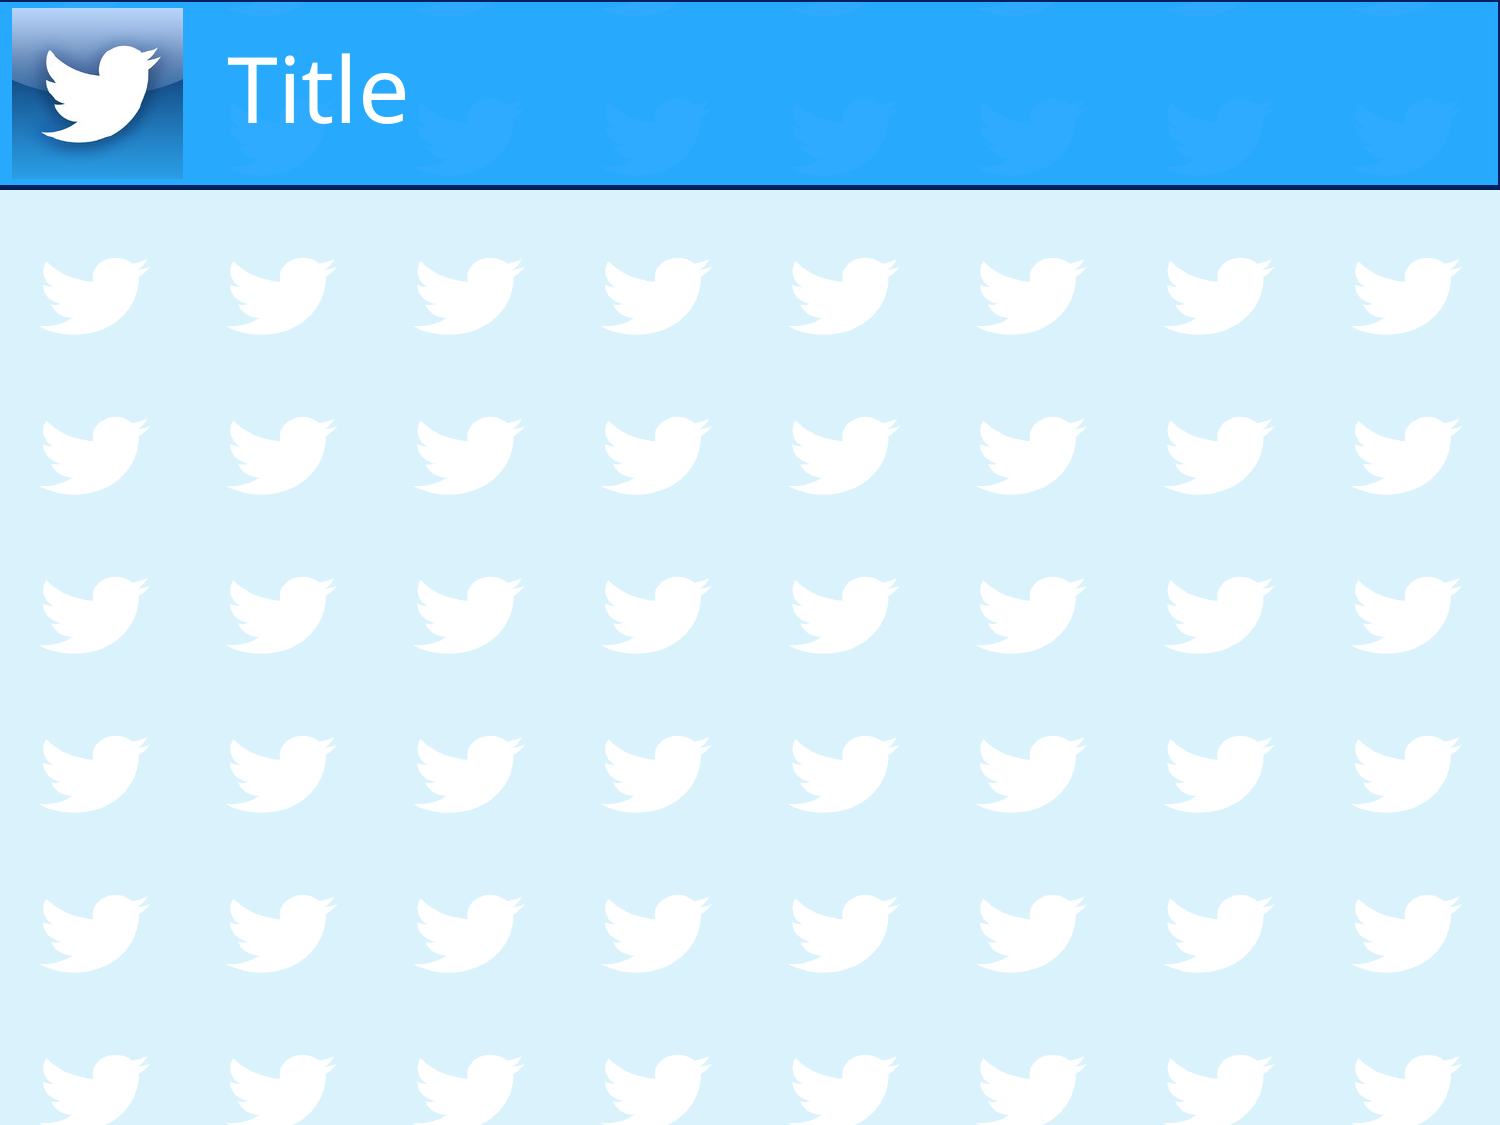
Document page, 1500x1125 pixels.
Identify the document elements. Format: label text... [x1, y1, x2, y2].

text_box Title [212, 24, 875, 150]
text_box [0, 0, 1500, 190]
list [12, 8, 183, 179]
